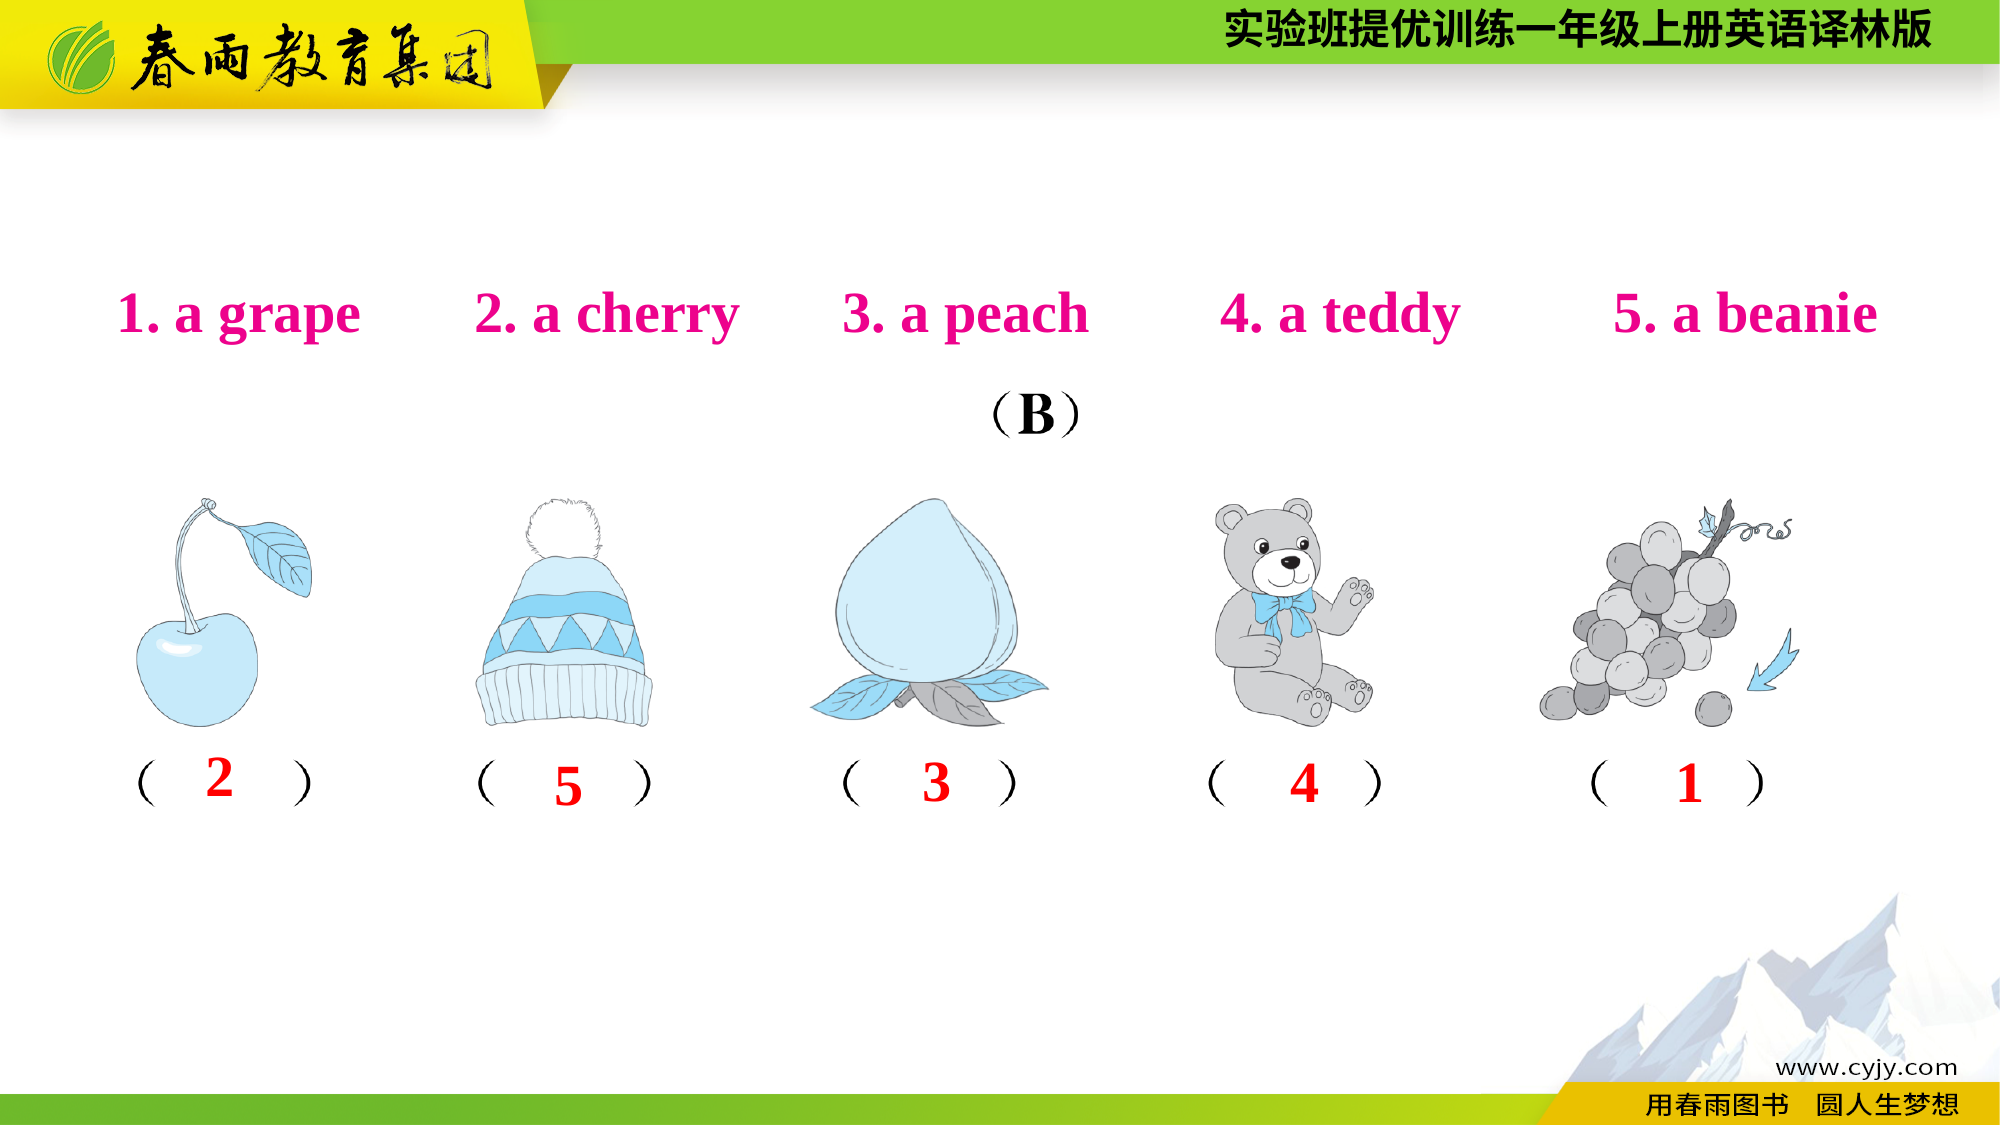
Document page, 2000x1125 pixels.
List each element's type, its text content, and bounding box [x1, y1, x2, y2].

picture [0, 0, 2000, 1125]
text_box 1. a grape 2. a cherry 3. a peach 4. a teddy 5. a beanie [102, 231, 1945, 352]
